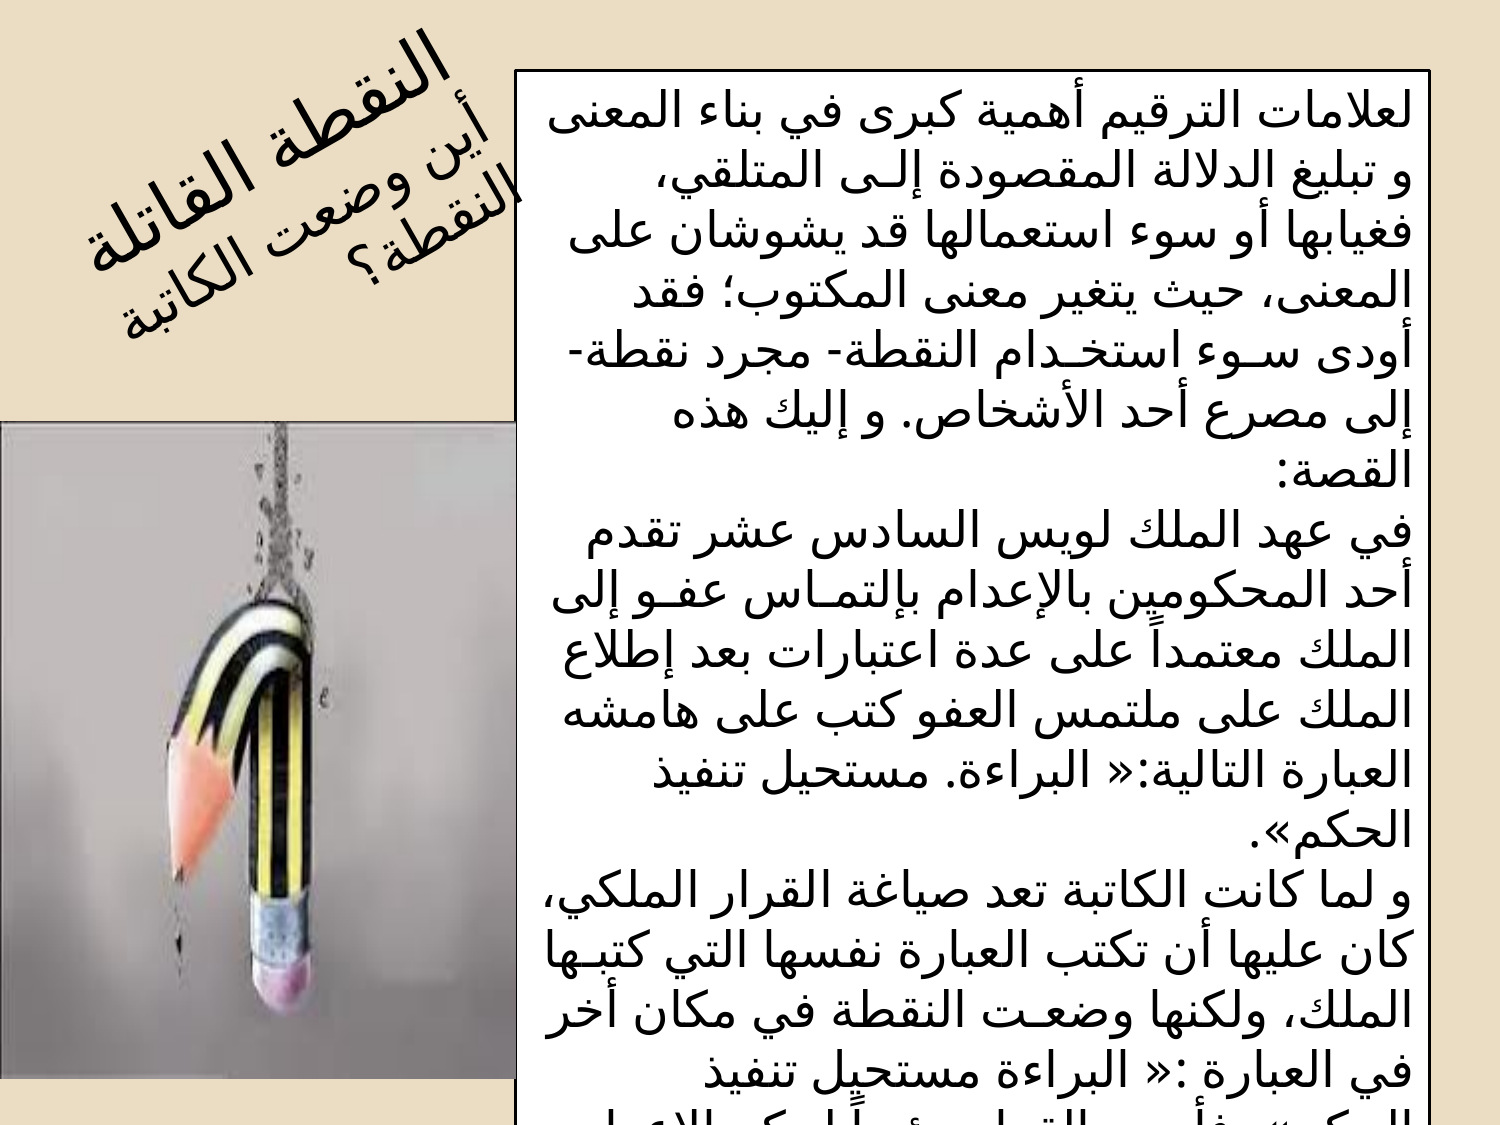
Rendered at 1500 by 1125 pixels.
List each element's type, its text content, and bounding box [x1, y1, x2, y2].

text_box لعلامات الترقيم أهمية كبرى في بناء المعنى و تبليغ الدلالة المقصودة إلـى المتلقي، فغيابها أو سوء استعمالها قد يشوشان على المعنى، حيث يتغير معنى المكتوب؛ فقد أودى سـوء استخـدام النقطة- مجرد نقطة- إلى مصرع أحد الأشخاص. و إليك هذه القصة: في عهد الملك لويس السادس عشر تقدم أحد المحكومين بالإعدام بإلتمـاس عفـو إلى الملك معتمداً على عدة اعتبارات بعد إطلاع الملك على ملتمس العفو كتب على هامشه العبارة التالية:« البراءة. مستحيل تنفيذ الحكم». و لما كانت الكاتبة تعد صياغة القرار الملكي، كان عليها أن تكتب العبارة نفسها التي كتبـها الملك، ولكنها وضعـت النقطة في مكان أخر في العبارة :« البراءة مستحيل تنفيذ الحكم»، فأصبح القرار مؤيداً لحكم الإعدام بفعل انتقال النقطة [514, 69, 1431, 1125]
text_box النقطة القاتلة أين وضعت الكاتبة النقطة؟ [0, 0, 551, 421]
picture [0, 421, 516, 1079]
